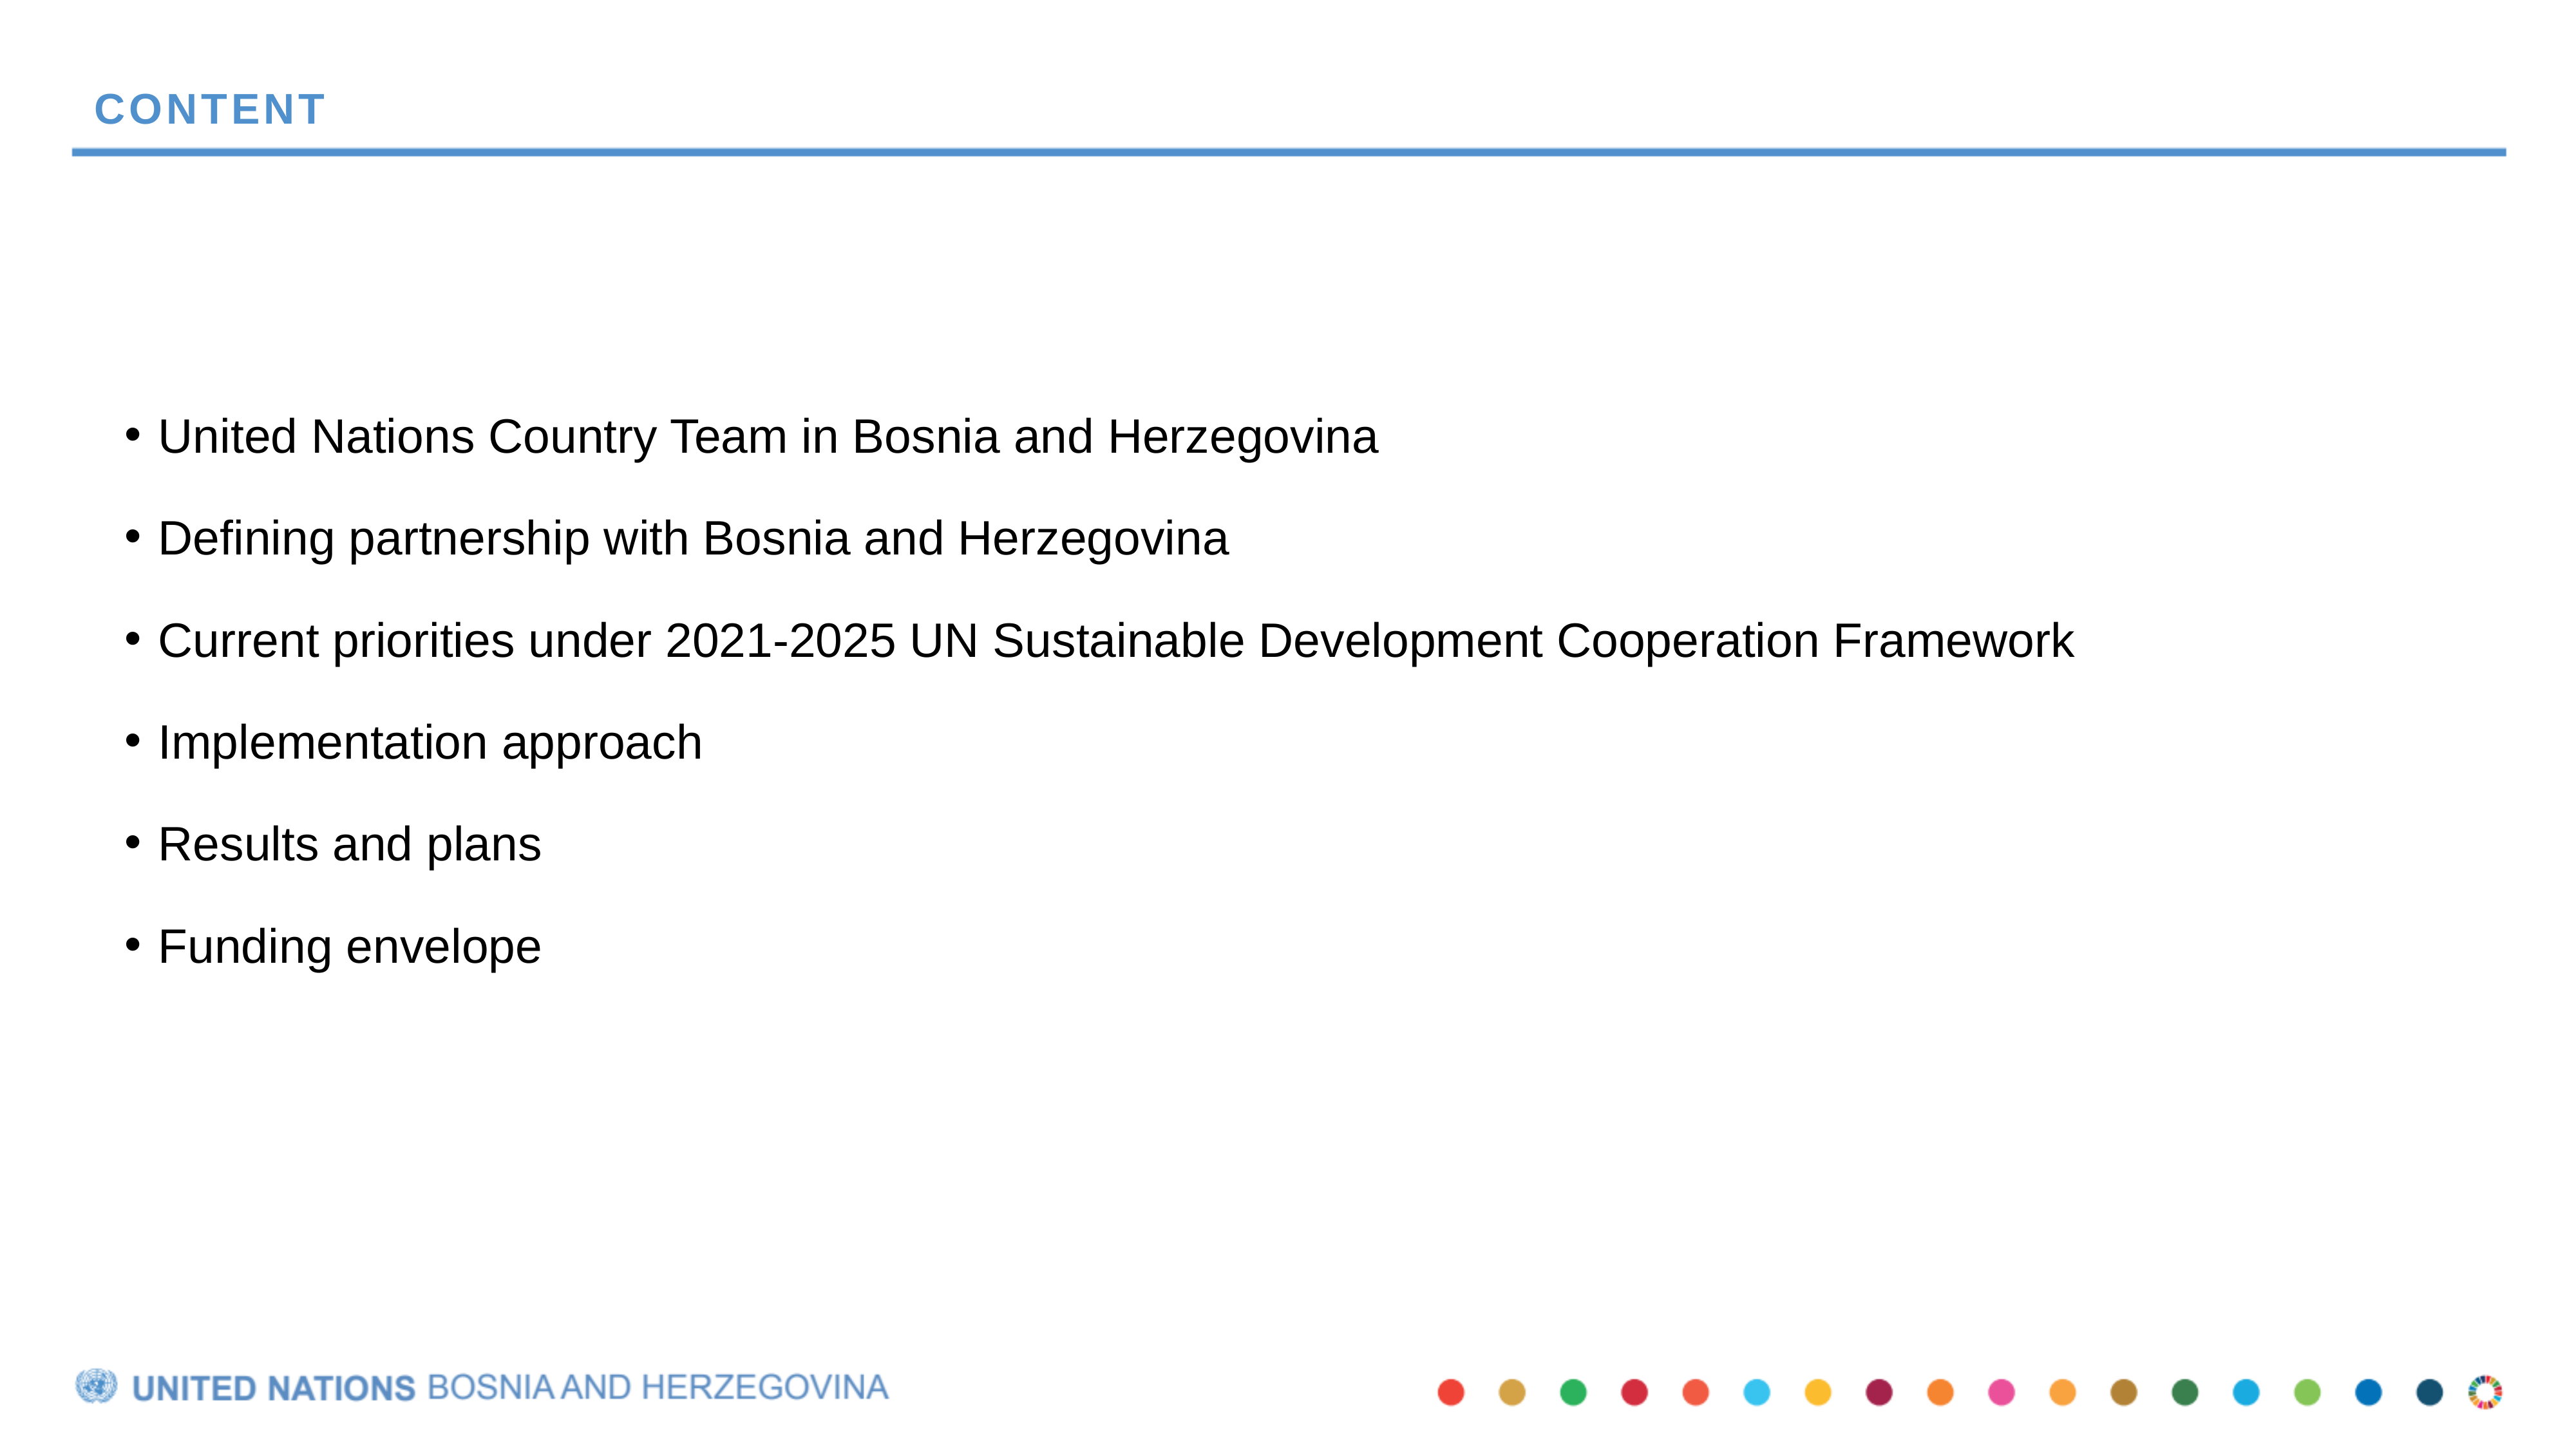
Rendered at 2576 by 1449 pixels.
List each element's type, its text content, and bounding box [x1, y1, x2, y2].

list United Nations Country Team in Bosnia and Herzegovina Defining partnership with Bosnia and Herzegovina Current priorities under 2021-2025 UN Sustainable Development Cooperation Framework Implementation approach Results and plans Funding envelope [124, 360, 2380, 1115]
title CONTENT [93, 27, 2468, 187]
